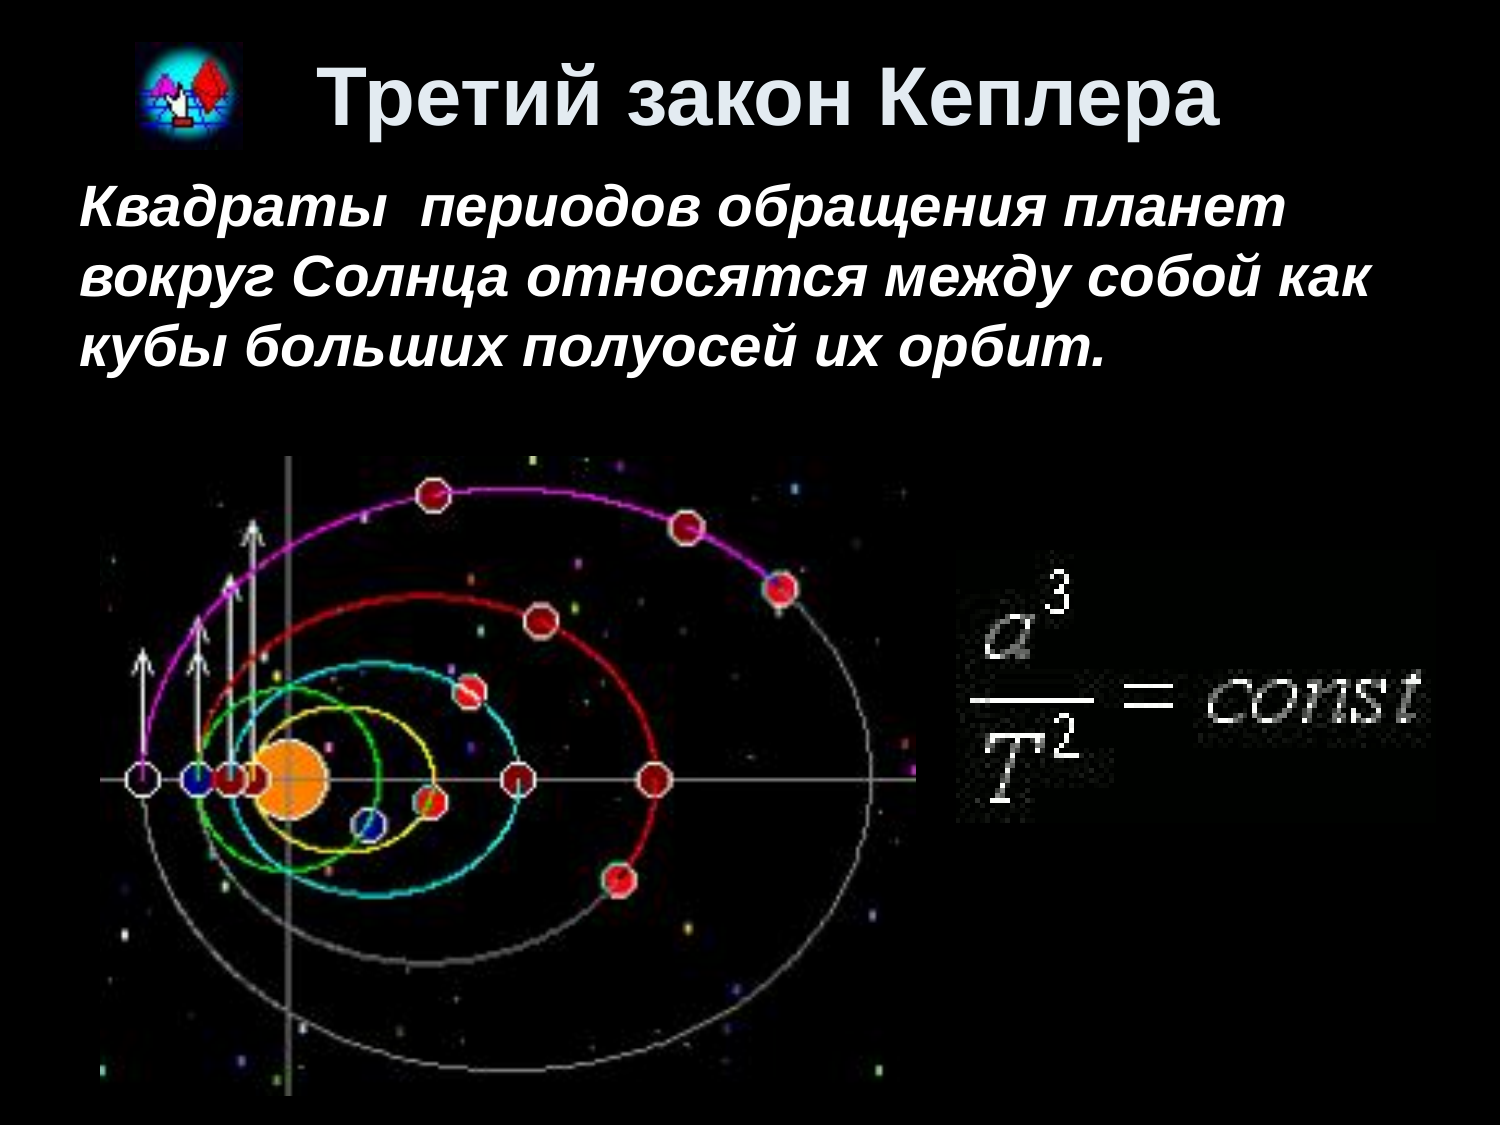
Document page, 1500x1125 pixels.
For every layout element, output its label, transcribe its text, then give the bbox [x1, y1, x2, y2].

picture [956, 550, 1436, 823]
text_box Третий закон Кеплера [93, 35, 1444, 160]
picture [99, 455, 916, 1096]
text_box Квадраты периодов обращения планет вокруг Солнца относятся между собой как кубы больших полуосей их орбит. [64, 160, 1459, 386]
picture [135, 42, 243, 150]
